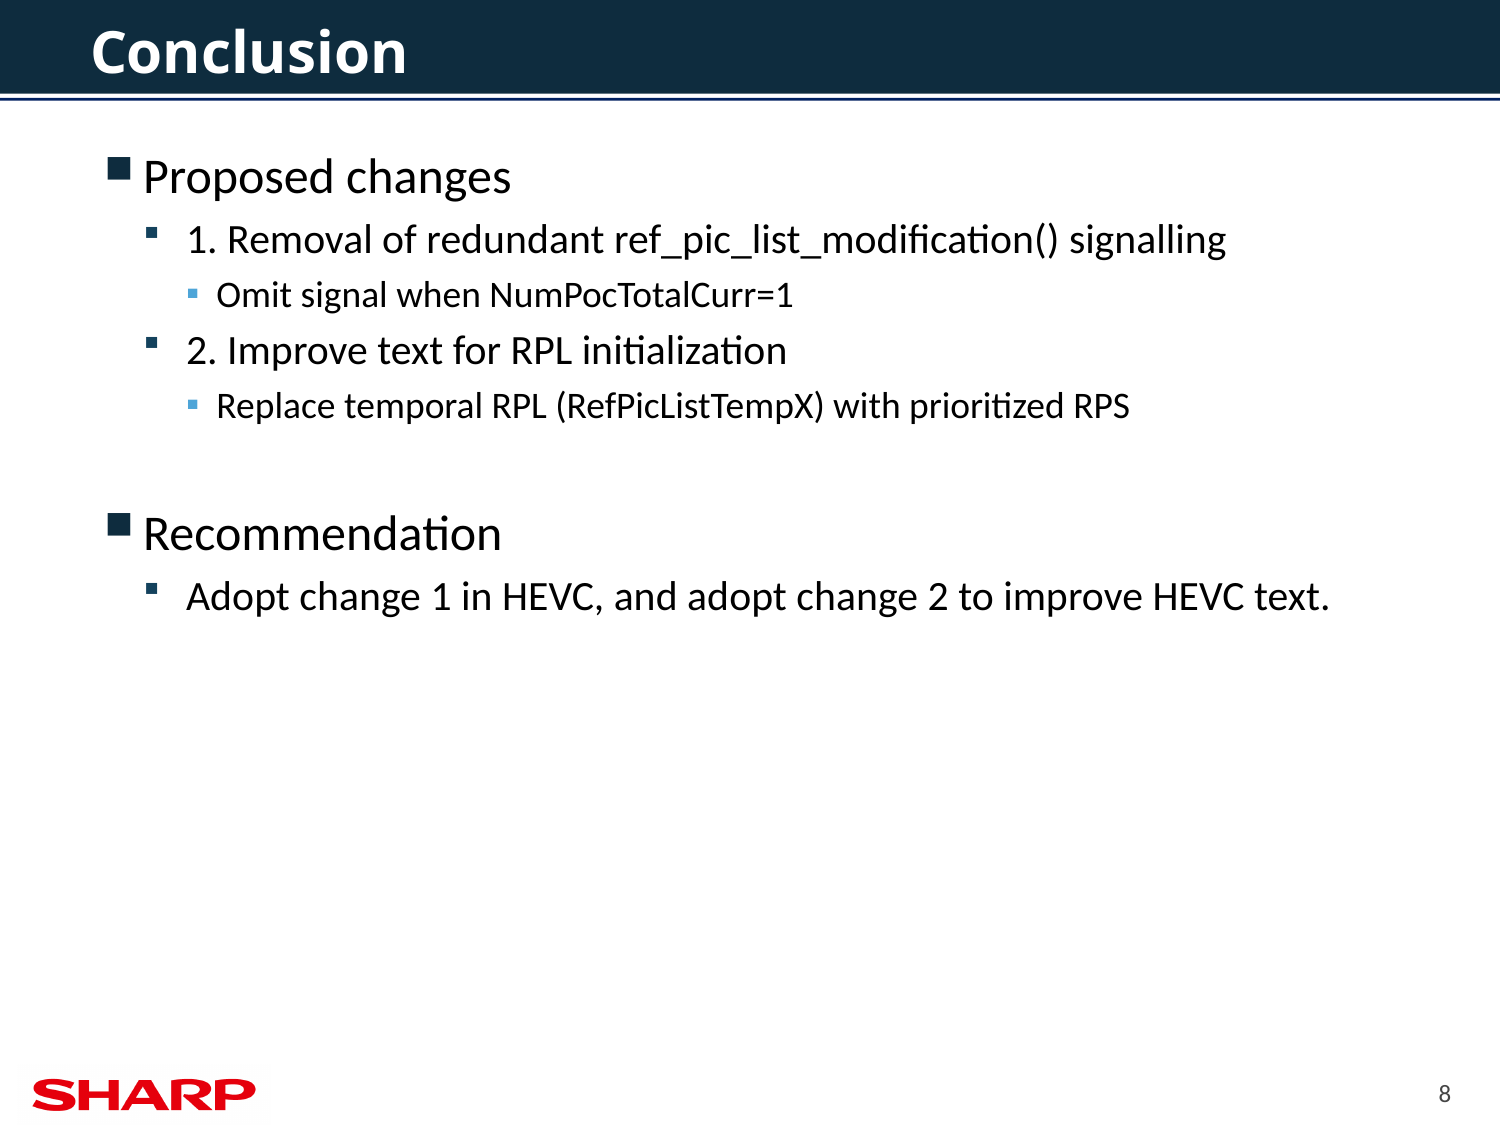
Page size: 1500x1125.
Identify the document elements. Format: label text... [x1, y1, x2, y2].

title Conclusion [74, 15, 1426, 85]
list Proposed changes 1. Removal of redundant ref_pic_list_modification() signalling Omit signal when NumPocTotalCurr=1 2. Improve text for RPL initialization Replace temporal RPL (RefPicListTempX) with prioritized RPS Recommendation Adopt change 1 in HEVC, and adopt change 2 to improve HEVC text. [74, 128, 1426, 1051]
picture [17, 1064, 271, 1125]
slide_number 8 [1345, 1062, 1467, 1108]
